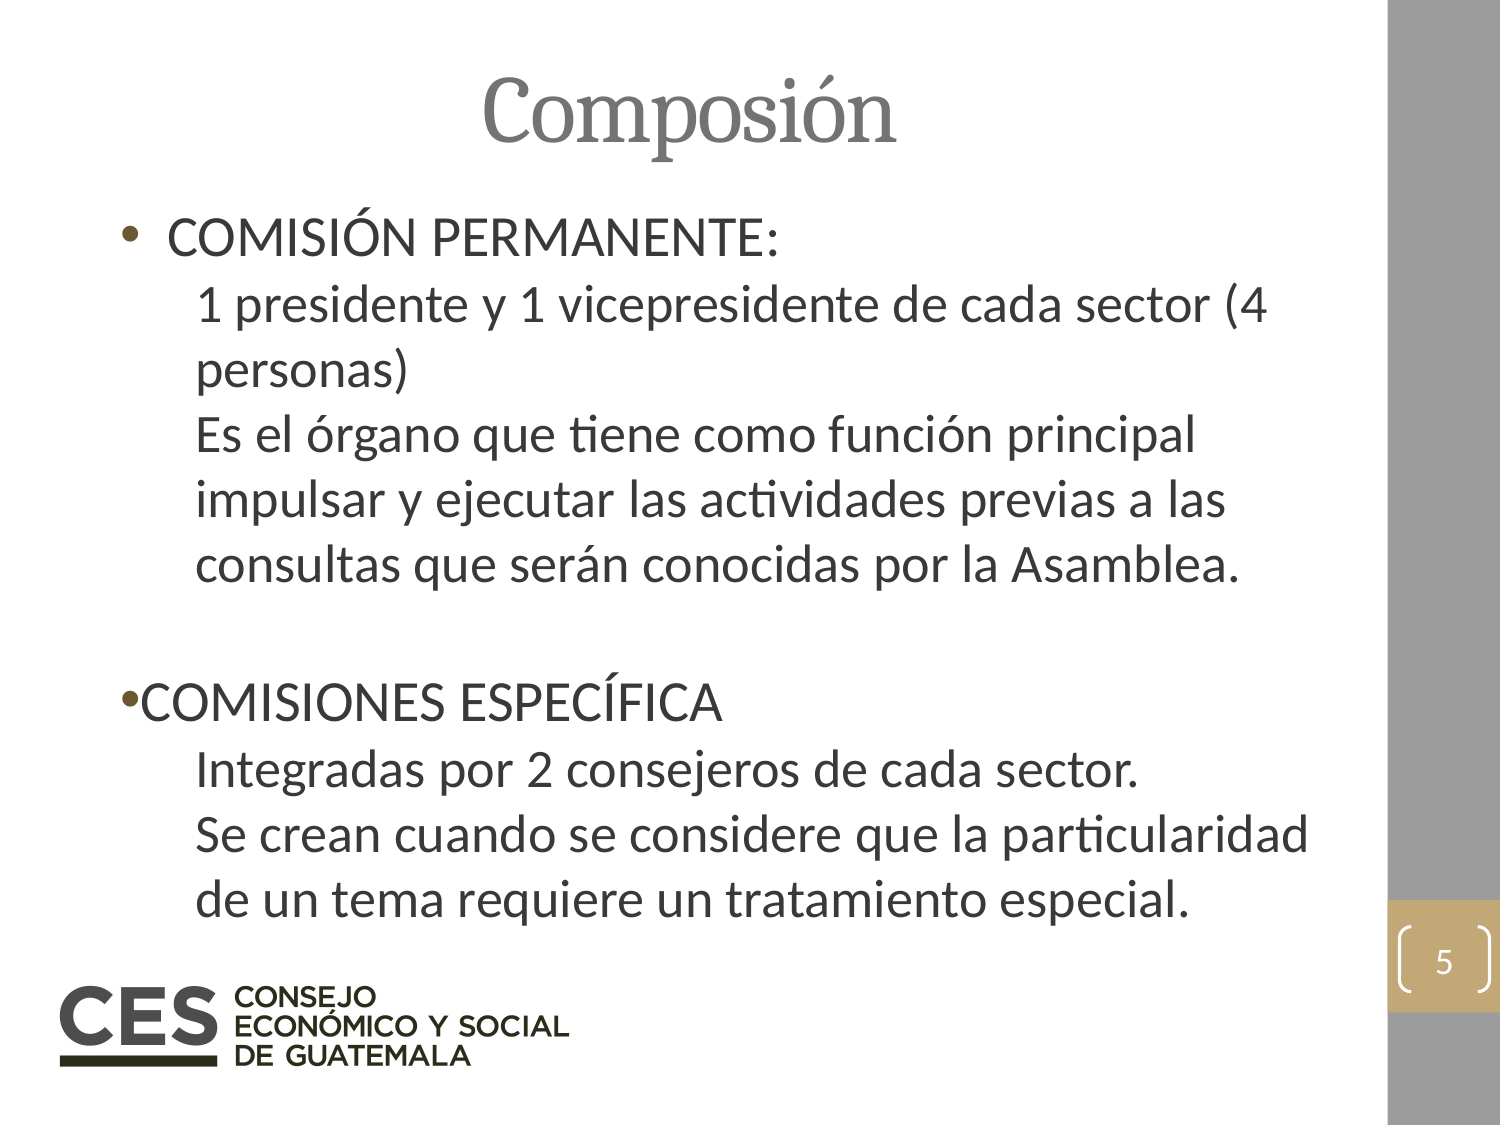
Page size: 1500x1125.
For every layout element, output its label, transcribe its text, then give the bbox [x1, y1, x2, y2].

picture [57, 983, 571, 1069]
text_box COMISIÓN PERMANENTE: 1 presidente y 1 vicepresidente de cada sector (4 personas) Es el órgano que tiene como función principal impulsar y ejecutar las actividades previas a las consultas que serán conocidas por la Asamblea. COMISIONES ESPECÍFICA Integradas por 2 consejeros de cada sector. Se crean cuando se considere que la particularidad de un tema requiere un tratamiento especial. [105, 190, 1336, 936]
slide_number 5 [1397, 925, 1492, 994]
title Composión [75, 45, 1325, 164]
